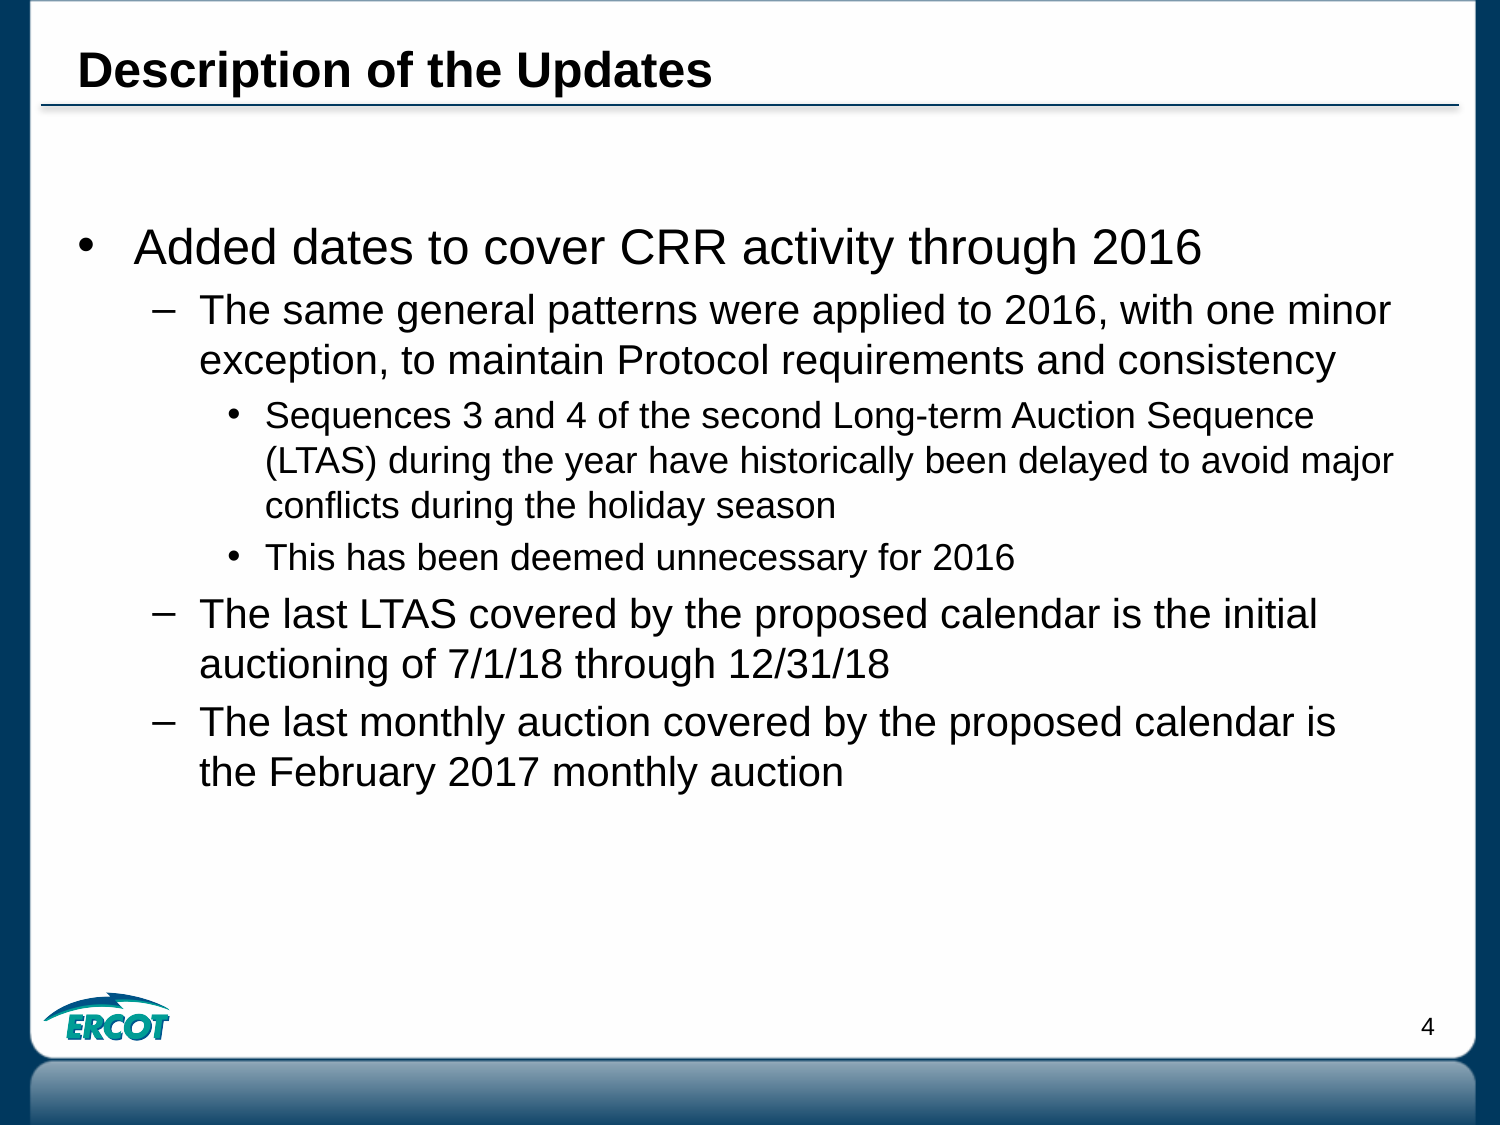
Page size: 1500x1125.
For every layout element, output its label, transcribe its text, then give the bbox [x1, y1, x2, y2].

title Description of the Updates [62, 29, 1450, 106]
picture [0, 0, 1500, 1125]
list Added dates to cover CRR activity through 2016 The same general patterns were applied to 2016, with one minor exception, to maintain Protocol requirements and consistency Sequences 3 and 4 of the second Long-term Auction Sequence (LTAS) during the year have historically been delayed to avoid major conflicts during the holiday season This has been deemed unnecessary for 2016 The last LTAS covered by the proposed calendar is the initial auctioning of 7/1/18 through 12/31/18 The last monthly auction covered by the proposed calendar is the February 2017 monthly auction [62, 207, 1413, 976]
